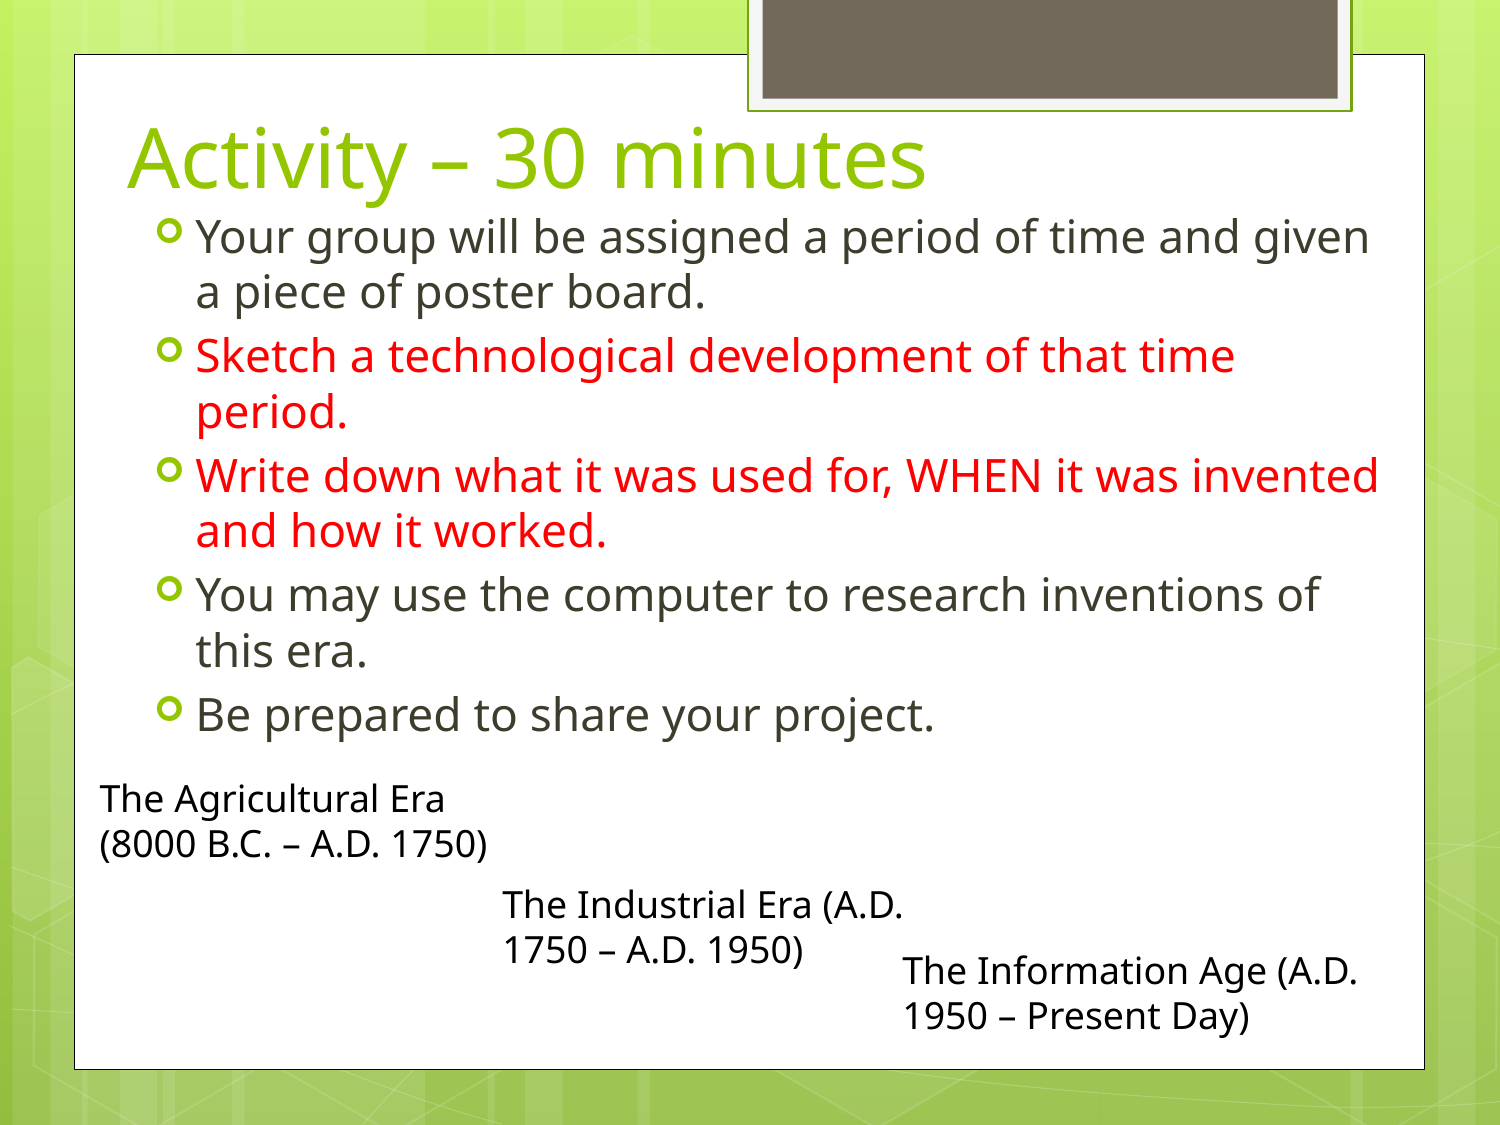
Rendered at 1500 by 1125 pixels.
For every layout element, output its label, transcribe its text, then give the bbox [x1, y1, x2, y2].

text_box The Information Age (A.D. 1950 – Present Day) [887, 939, 1399, 1045]
list Your group will be assigned a period of time and given a piece of poster board. Sketch a technological development of that time period. Write down what it was used for, WHEN it was invented and how it worked. You may use the computer to research inventions of this era. Be prepared to share your project. [128, 200, 1399, 750]
text_box The Agricultural Era (8000 B.C. – A.D. 1750) [84, 767, 544, 873]
title Activity – 30 minutes [112, 24, 1265, 213]
text_box The Industrial Era (A.D. 1750 – A.D. 1950) [487, 873, 927, 979]
